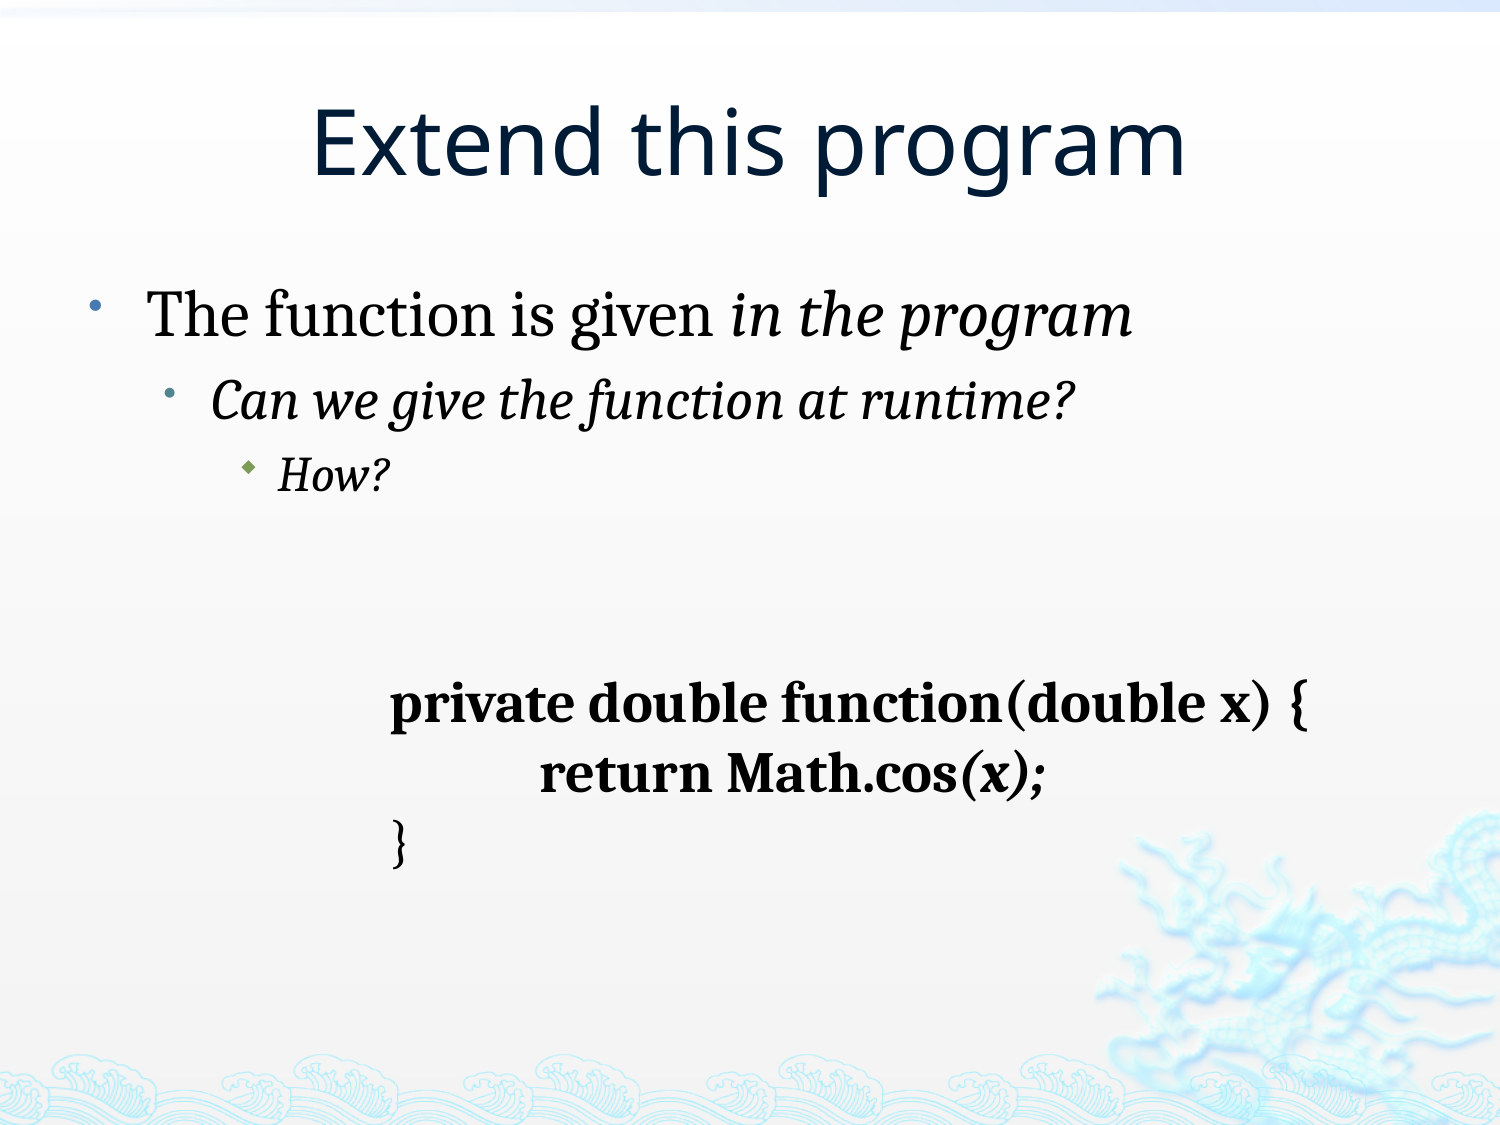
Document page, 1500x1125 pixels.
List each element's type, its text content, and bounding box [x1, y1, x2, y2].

title Extend this program [75, 45, 1425, 233]
text_box private double function(double x) { return Math.cos(x); } [375, 656, 1407, 881]
list The function is given in the program Can we give the function at runtime? How? [75, 262, 1425, 1005]
